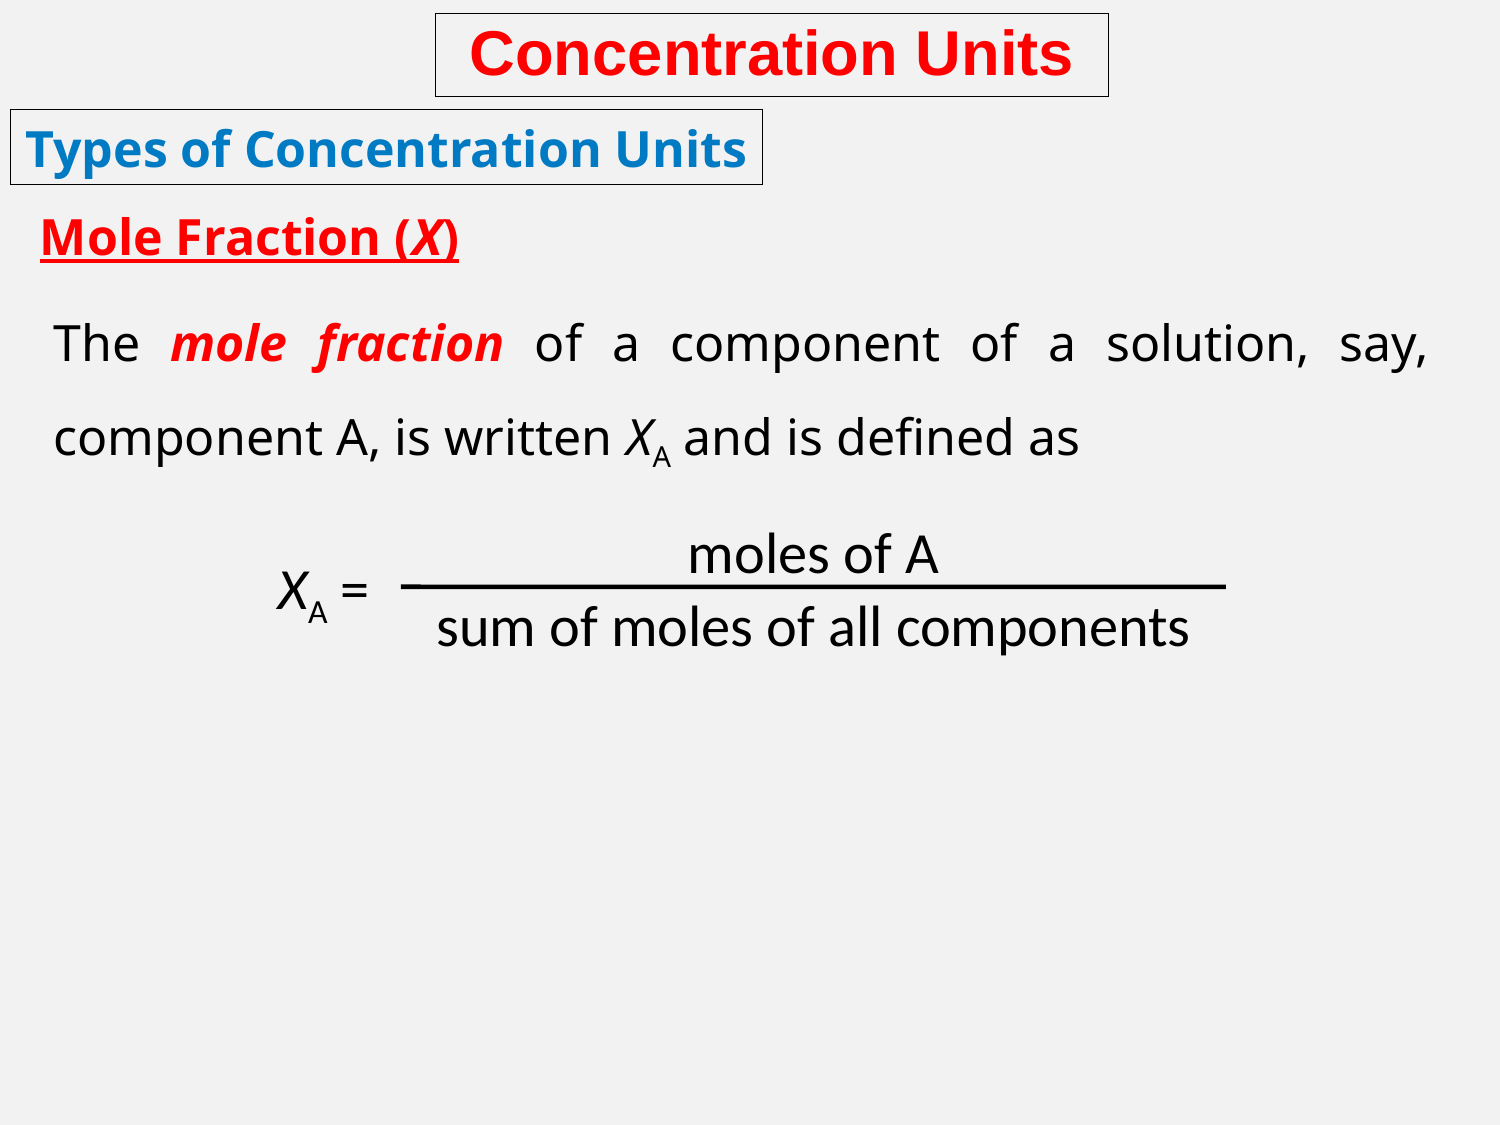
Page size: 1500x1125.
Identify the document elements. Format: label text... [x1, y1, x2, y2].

text_box Types of Concentration Units [10, 109, 763, 185]
text_box Concentration Units [435, 13, 1109, 97]
text_box Mole Fraction (X) [25, 198, 475, 273]
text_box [249, 507, 1240, 666]
text_box The mole fraction of a component of a solution, say, component A, is written XA and is defined as [38, 273, 1445, 482]
